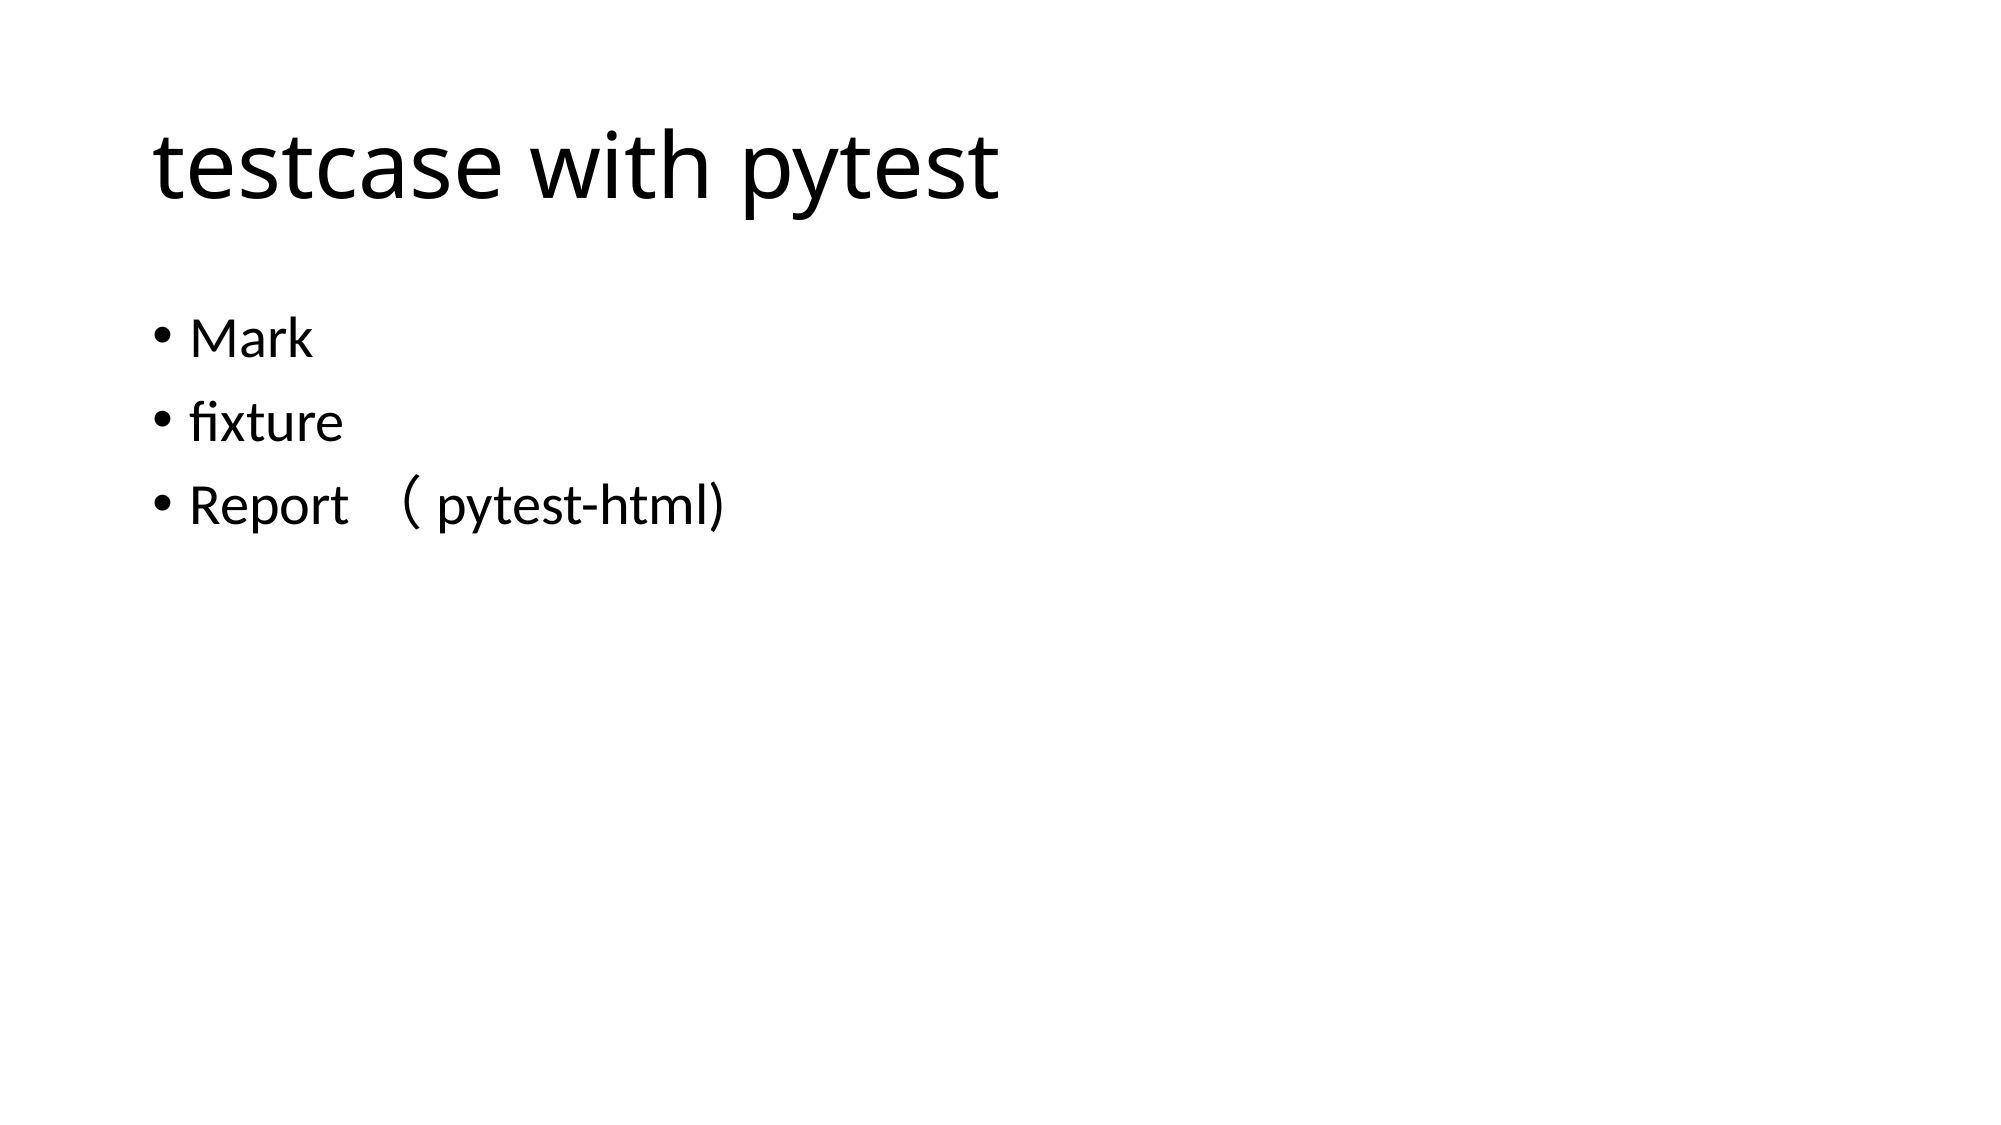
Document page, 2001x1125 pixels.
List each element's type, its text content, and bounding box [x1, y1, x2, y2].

list Mark fixture Report（pytest-html) [137, 299, 1863, 1014]
title testcase with pytest [137, 59, 1863, 278]
